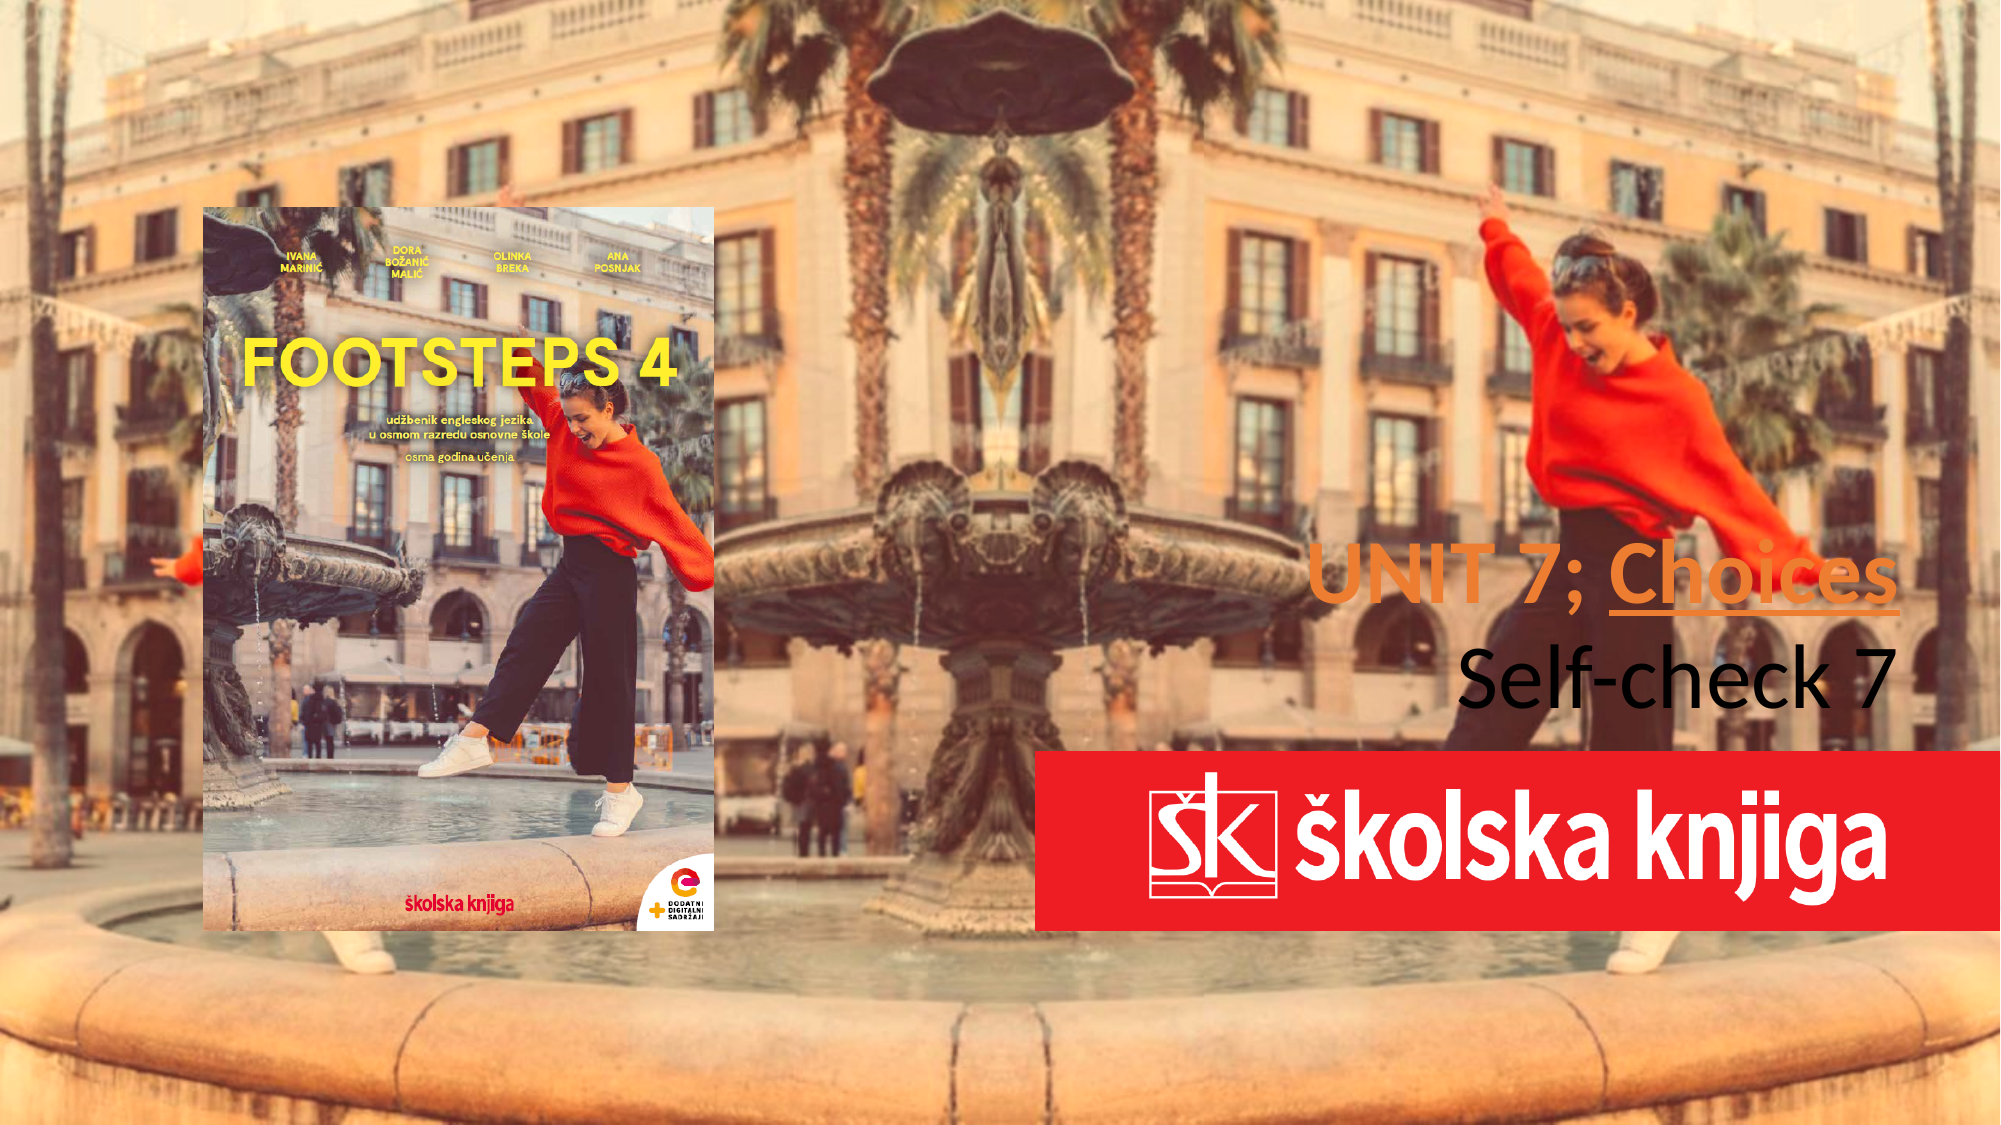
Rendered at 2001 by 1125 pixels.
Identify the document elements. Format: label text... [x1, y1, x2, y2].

picture [0, 0, 2001, 1125]
title UNIT 7; Choices [714, 239, 1915, 632]
subtitle Self-check 7 [870, 542, 1915, 815]
